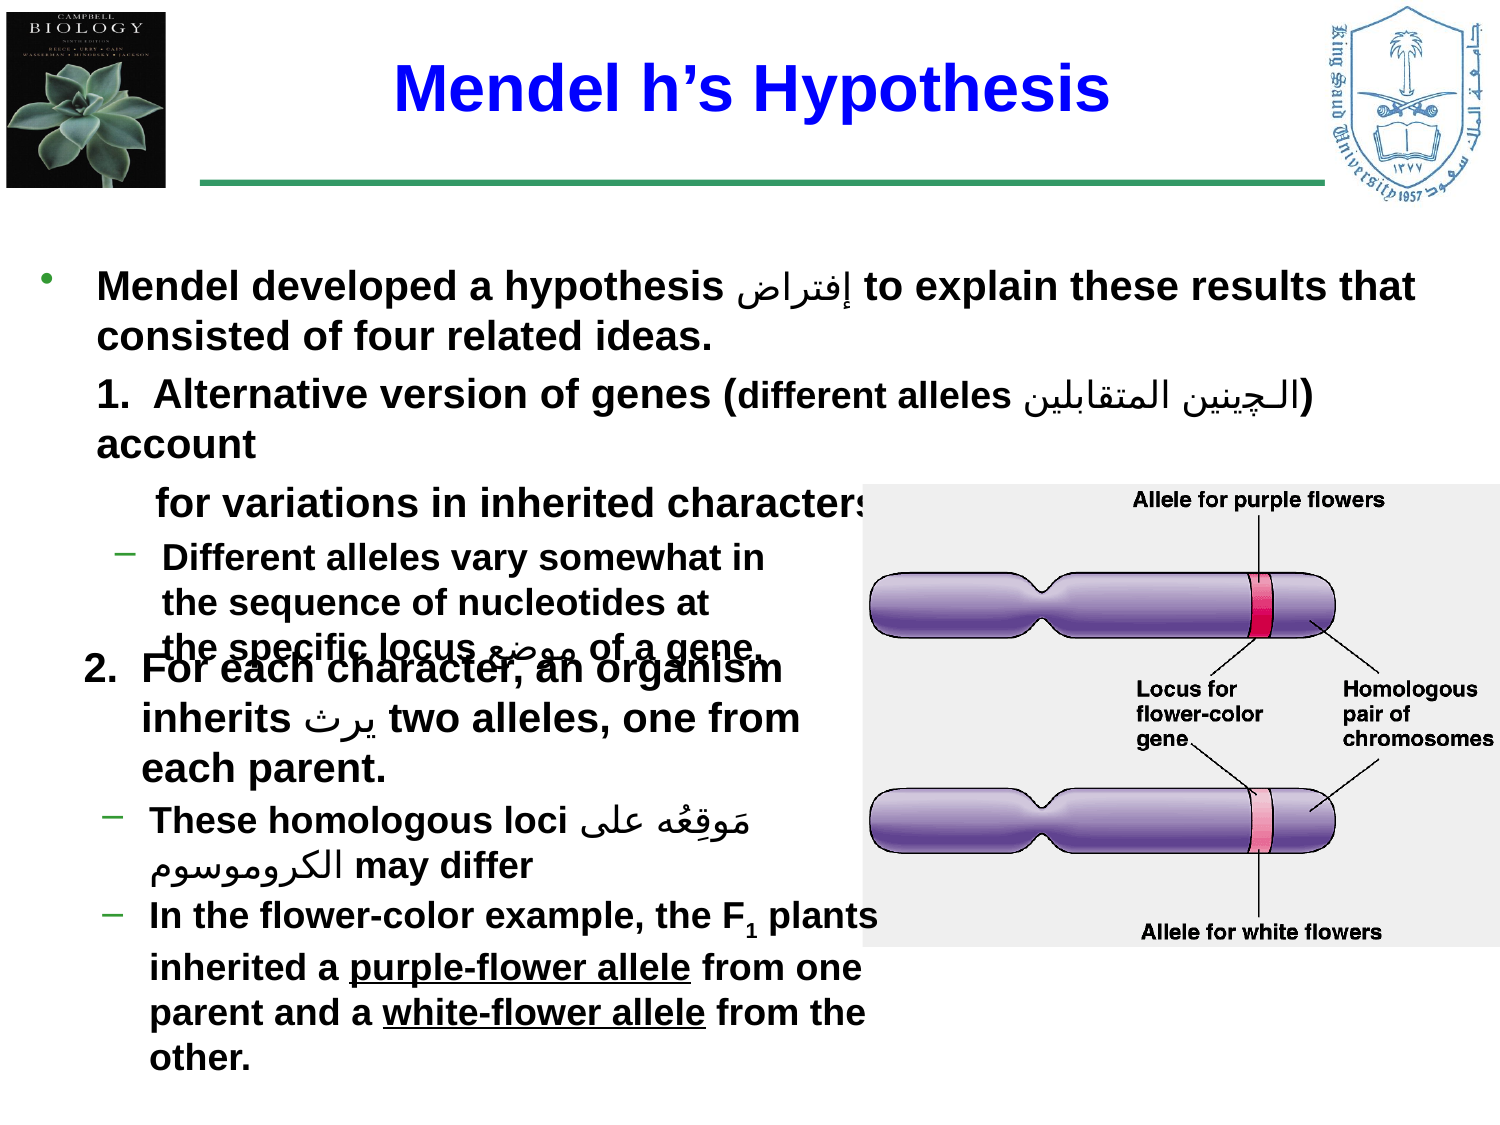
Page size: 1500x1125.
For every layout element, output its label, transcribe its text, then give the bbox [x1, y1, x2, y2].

list Mendel developed a hypothesis إفتراض to explain these results that consisted of four related ideas. 1. Alternative version of genes (different alleles الـﭽينين المتقابلين) account for variations in inherited characters. Different alleles vary somewhat in the sequence of nucleotides at the specific locus موضع of a gene. [24, 251, 1450, 633]
picture [862, 483, 1500, 947]
text_box 2. For each character, an organism inherits يرث two alleles, one from each parent. These homologous loci مَوقِعُه على الكروموسوم may differ In the flower-color example, the F1 plants inherited a purple-flower allele from one parent and a white-flower allele from the other. [12, 633, 900, 1085]
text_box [5, 0, 1488, 209]
